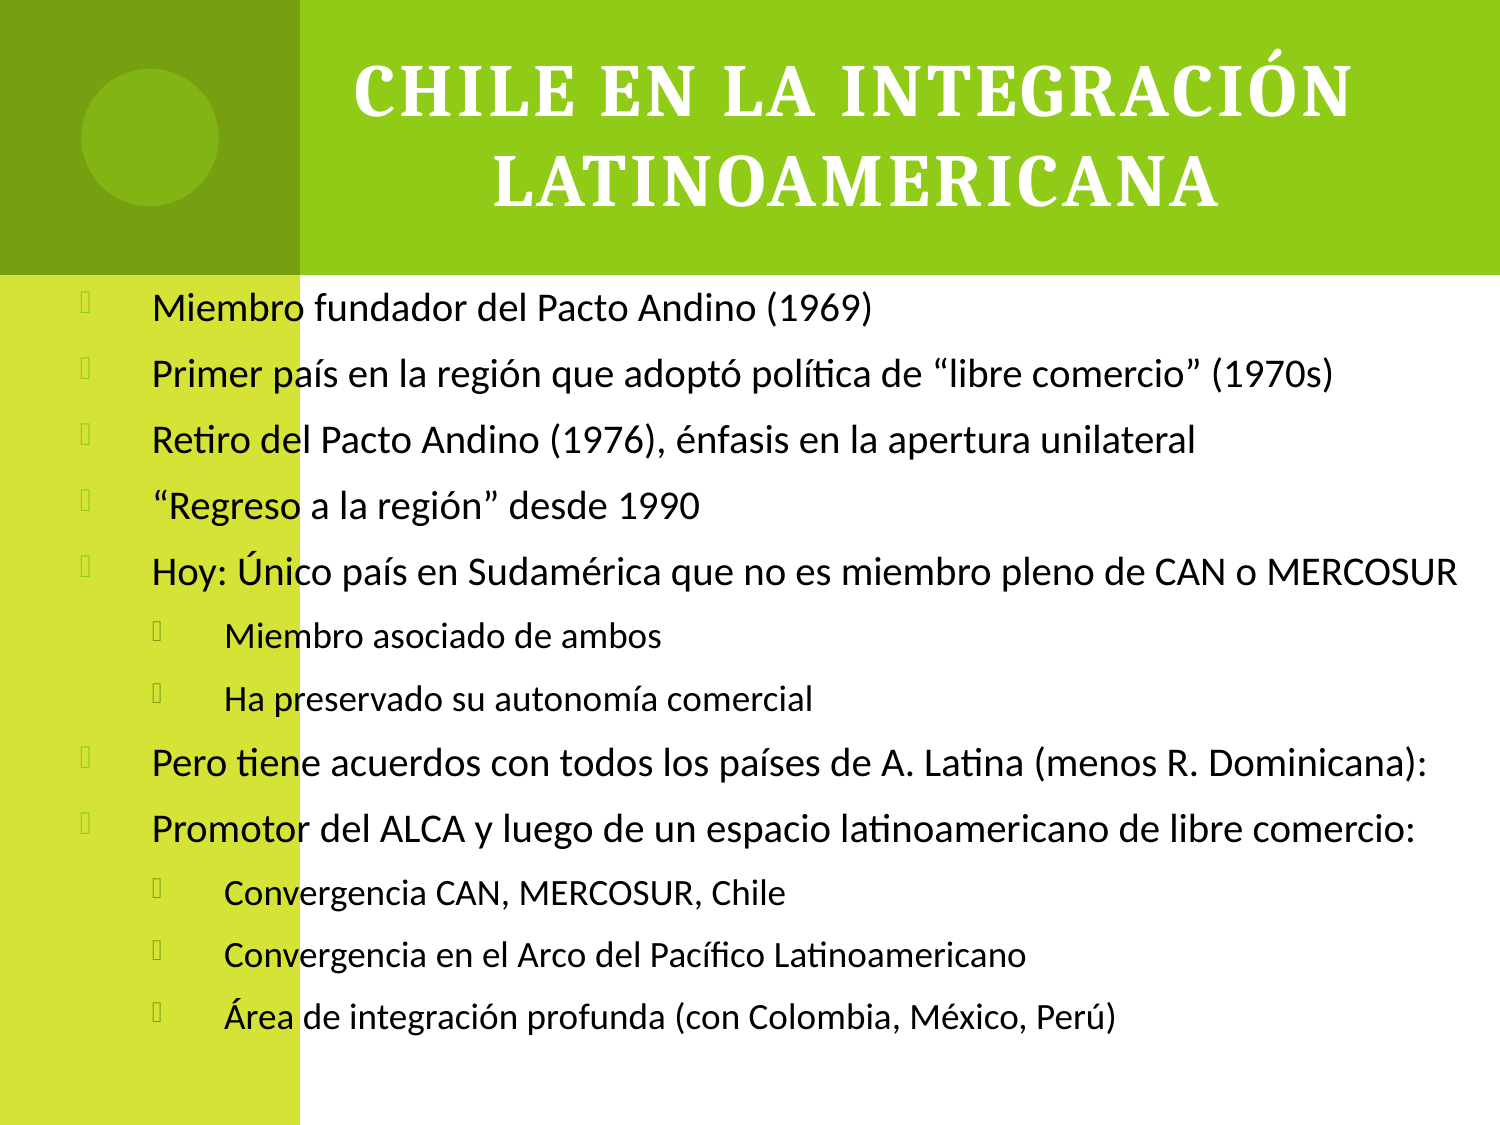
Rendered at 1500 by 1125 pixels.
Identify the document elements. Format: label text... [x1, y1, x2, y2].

title Chile en la integración latinoamericana [324, 42, 1388, 220]
list Miembro fundador del Pacto Andino (1969) Primer país en la región que adoptó política de “libre comercio” (1970s) Retiro del Pacto Andino (1976), énfasis en la apertura unilateral “Regreso a la región” desde 1990 Hoy: Único país en Sudamérica que no es miembro pleno de CAN o MERCOSUR Miembro asociado de ambos Ha preservado su autonomía comercial Pero tiene acuerdos con todos los países de A. Latina (menos R. Dominicana): Promotor del ALCA y luego de un espacio latinoamericano de libre comercio: Convergencia CAN, MERCOSUR, Chile Convergencia en el Arco del Pacífico Latinoamericano Área de integración profunda (con Colombia, México, Perú) [64, 278, 1483, 1083]
